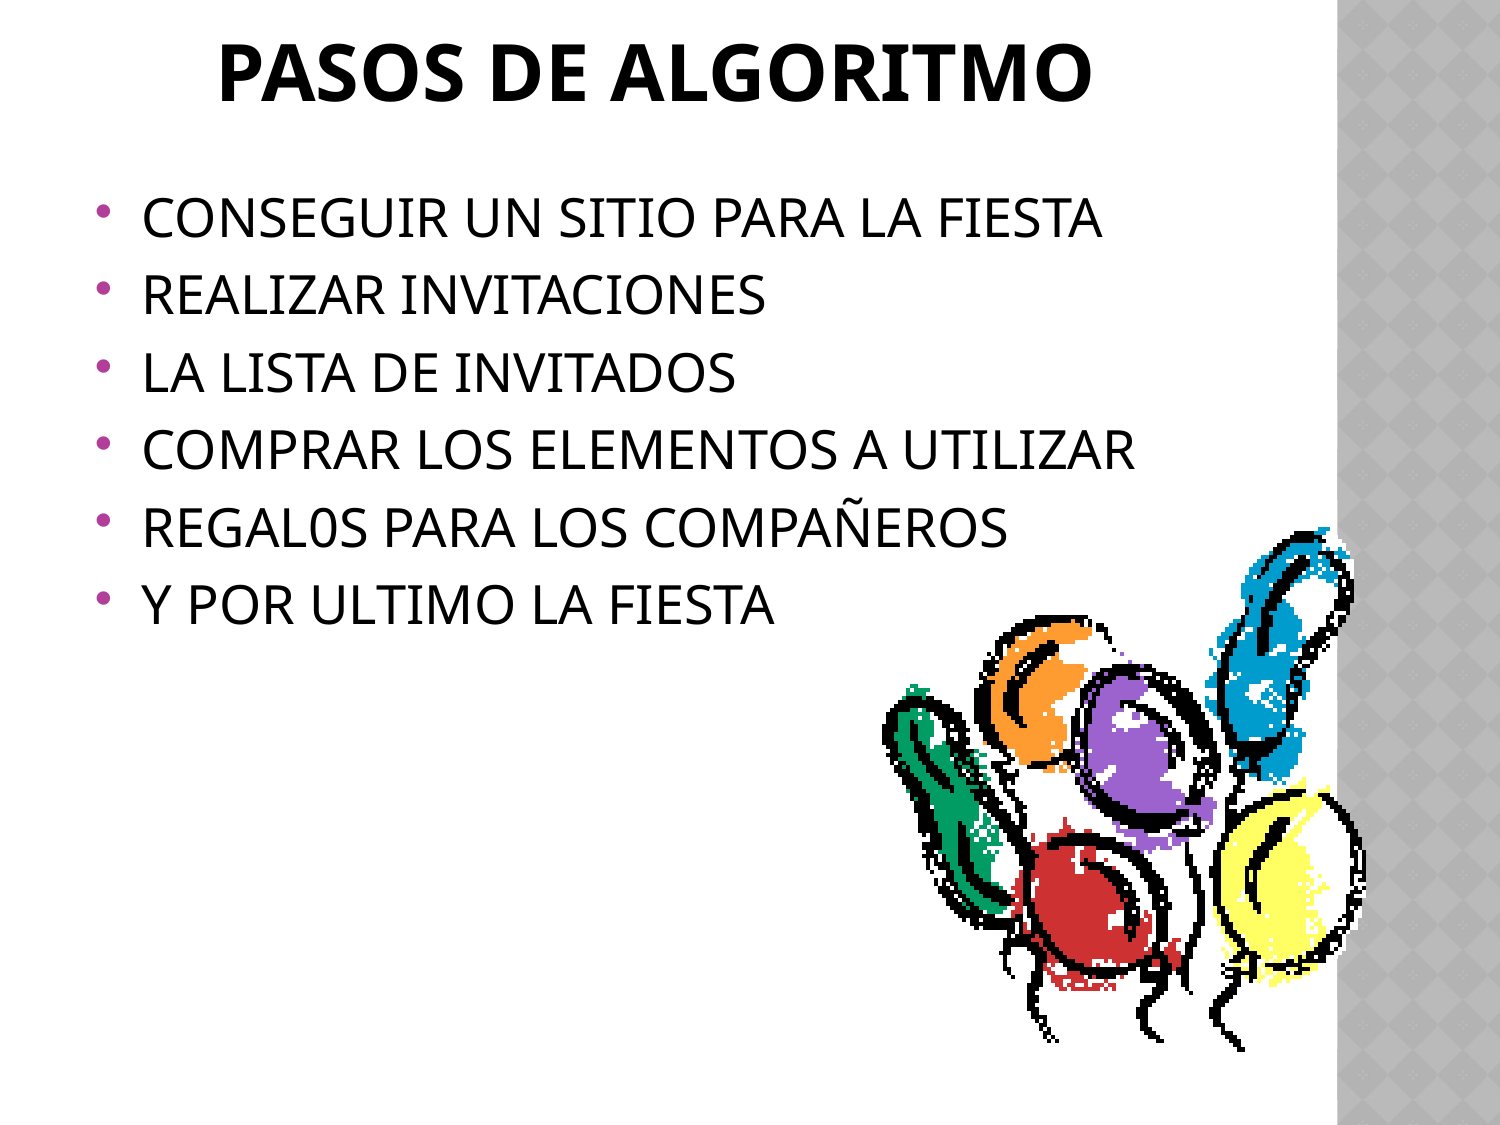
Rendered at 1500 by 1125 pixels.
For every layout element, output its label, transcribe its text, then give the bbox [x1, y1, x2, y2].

title PASOS DE ALGORITMO [105, 0, 1293, 118]
picture [878, 526, 1380, 1052]
list CONSEGUIR UN SITIO PARA LA FIESTA REALIZAR INVITACIONES LA LISTA DE INVITADOS COMPRAR LOS ELEMENTOS A UTILIZAR REGAL0S PARA LOS COMPAÑEROS Y POR ULTIMO LA FIESTA [82, 175, 1270, 971]
